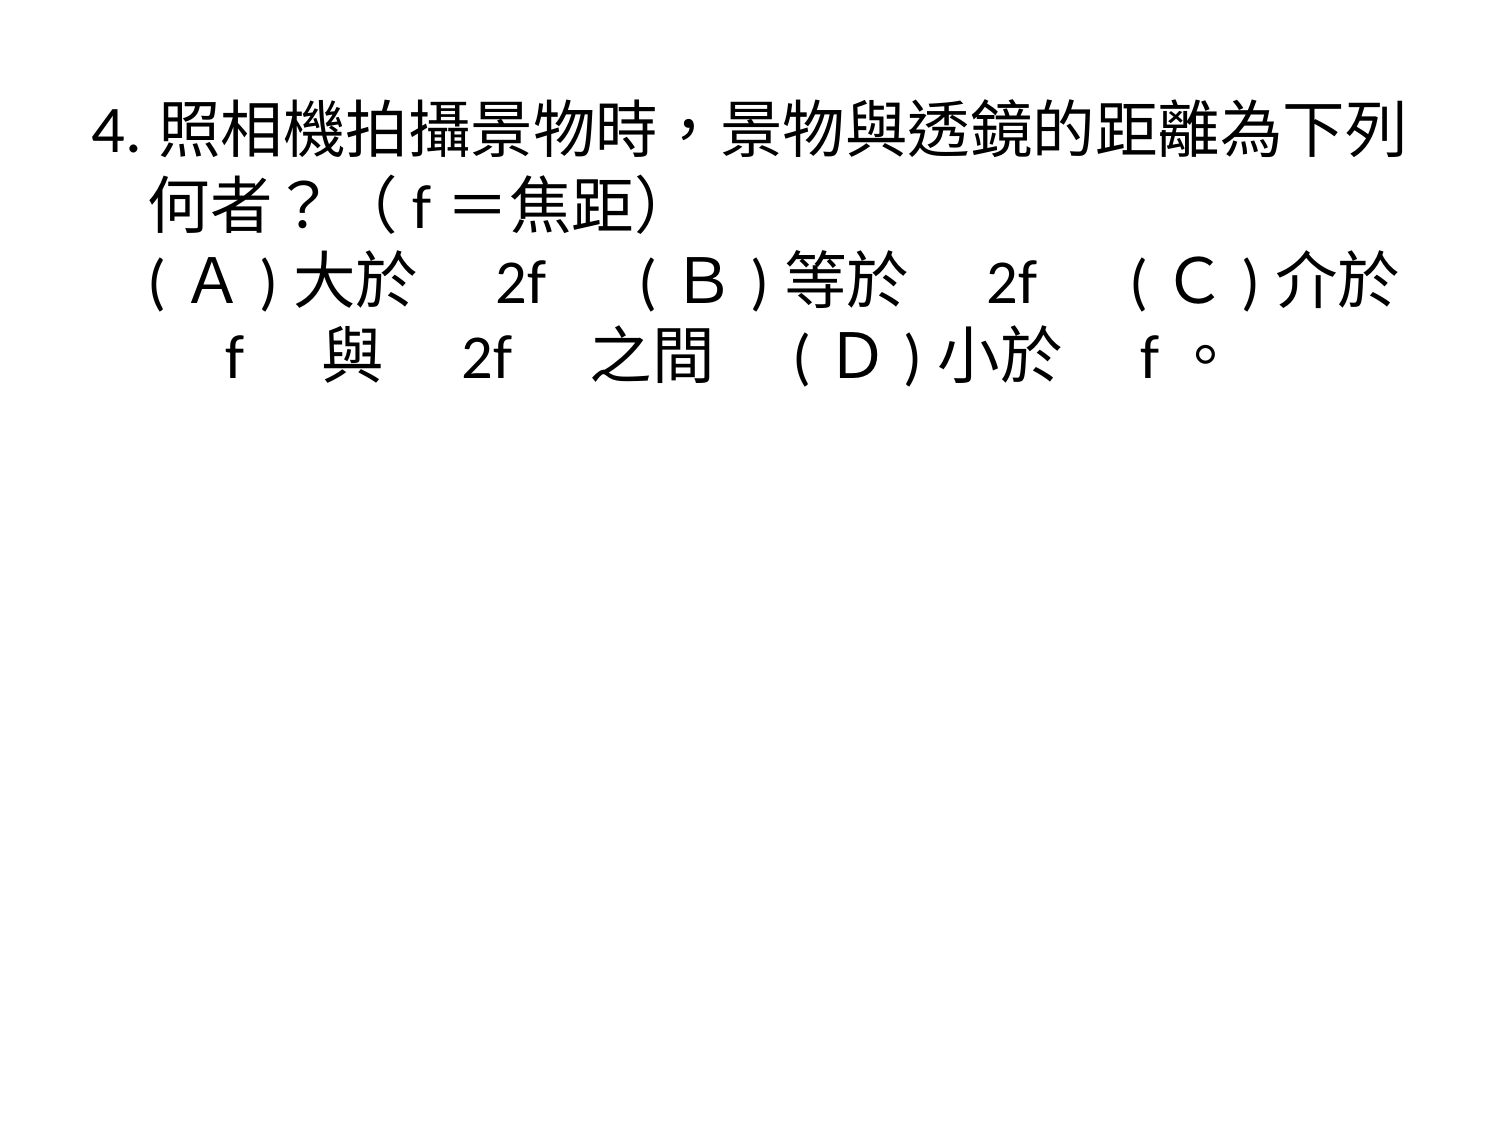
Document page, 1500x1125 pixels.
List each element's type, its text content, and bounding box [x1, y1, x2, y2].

list 4.照相機拍攝景物時，景物與透鏡的距離為下列何者？（f＝焦距） (Ａ)大於 2f (Ｂ)等於 2f (Ｃ)介於 f 與 2f 之間 (Ｄ)小於 f。 [76, 78, 1427, 587]
